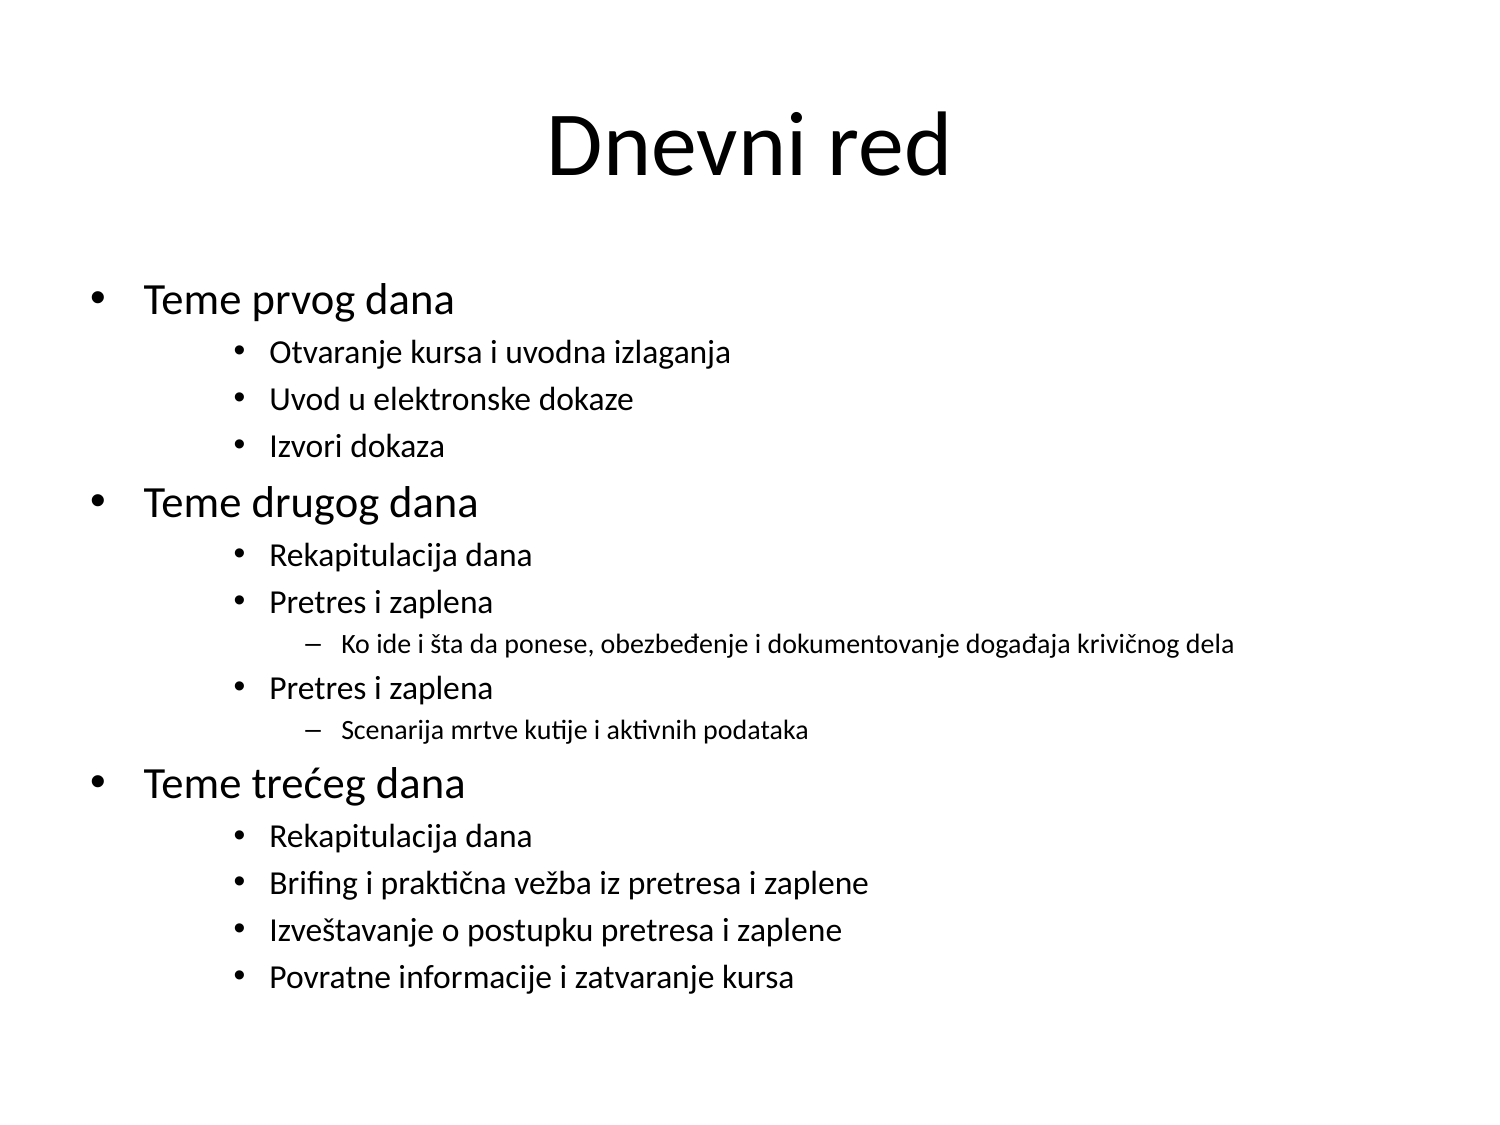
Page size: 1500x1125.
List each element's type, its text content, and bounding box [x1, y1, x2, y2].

title Dnevni red [74, 44, 1426, 233]
list Teme prvog dana Otvaranje kursa i uvodna izlaganja Uvod u elektronske dokaze Izvori dokaza Teme drugog dana Rekapitulacija dana Pretres i zaplena Ko ide i šta da ponese, obezbeđenje i dokumentovanje događaja krivičnog dela Pretres i zaplena Scenarija mrtve kutije i aktivnih podataka Teme trećeg dana Rekapitulacija dana Brifing i praktična vežba iz pretresa i zaplene Izveštavanje o postupku pretresa i zaplene Povratne informacije i zatvaranje kursa [74, 262, 1426, 1006]
